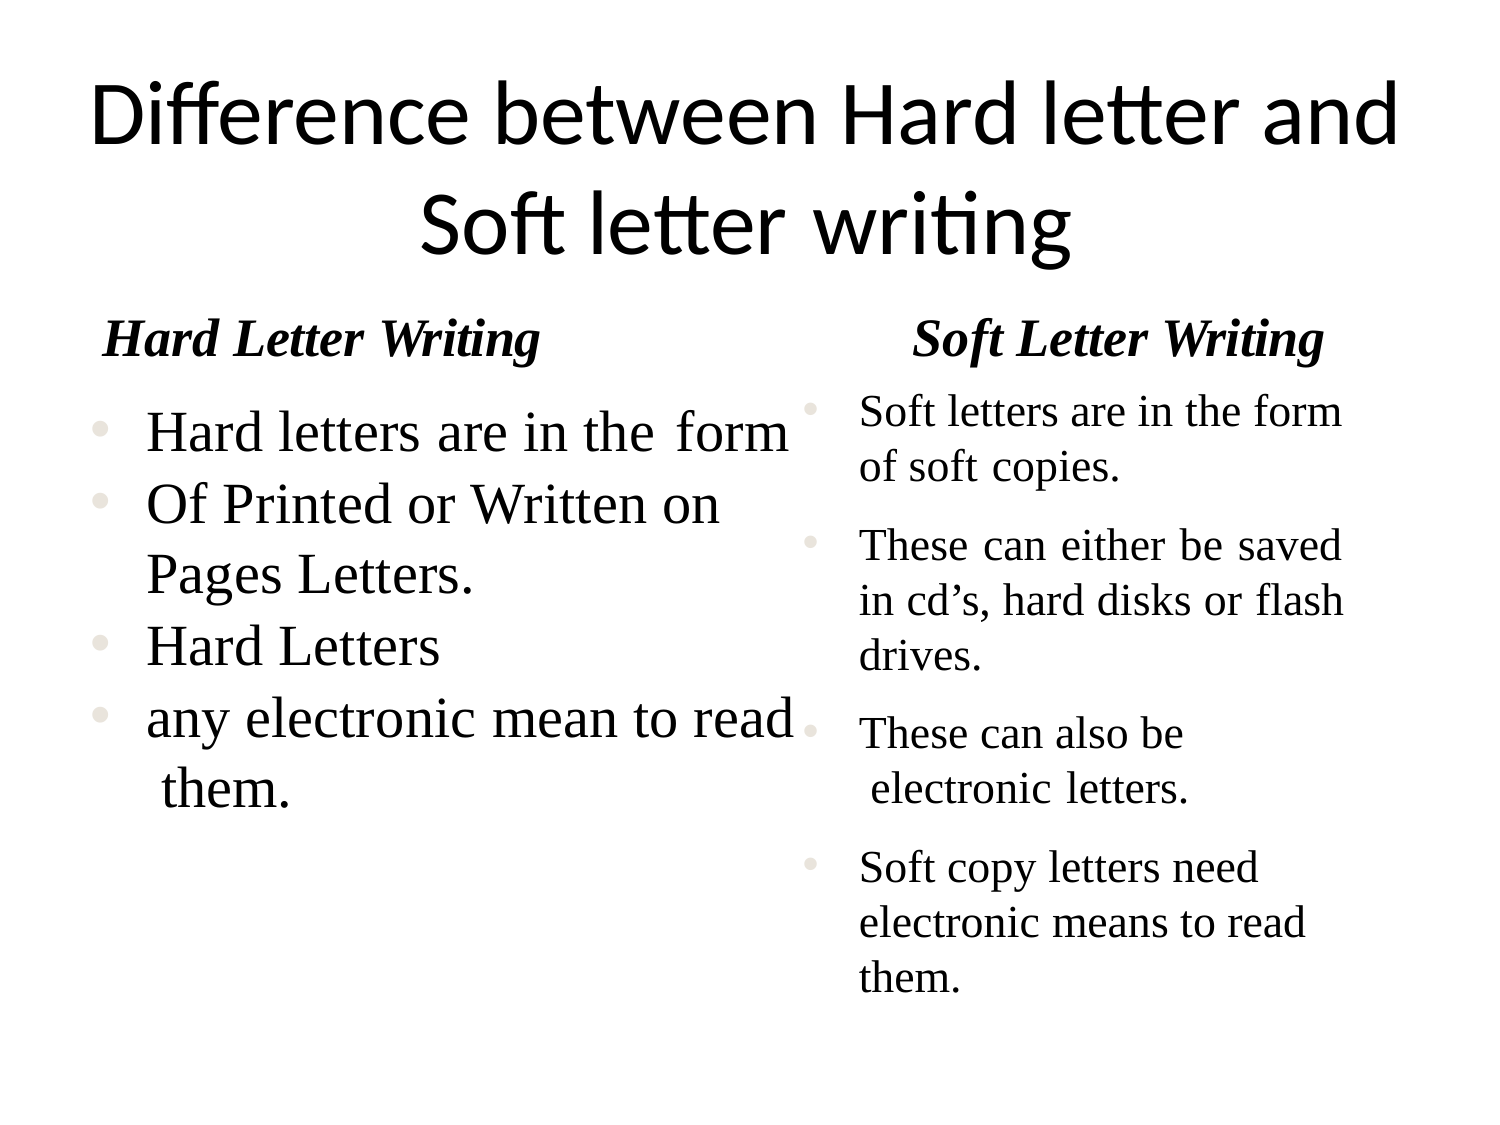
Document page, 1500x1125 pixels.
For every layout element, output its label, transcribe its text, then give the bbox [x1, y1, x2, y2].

title Difference between Hard letter and Soft letter writing [54, 50, 1436, 273]
text_box Hard Letter Writing Soft Letter Writing [99, 299, 1330, 367]
text_box Hard letters are in the form Of Printed or Written on Pages Letters. Hard Letters any electronic mean to read them. [87, 391, 800, 820]
text_box Soft letters are in the form of soft copies. These can either be saved in cd’s, hard disks or flash drives. These can also be electronic letters. Soft copy letters need electronic means to read them. [800, 379, 1359, 1002]
